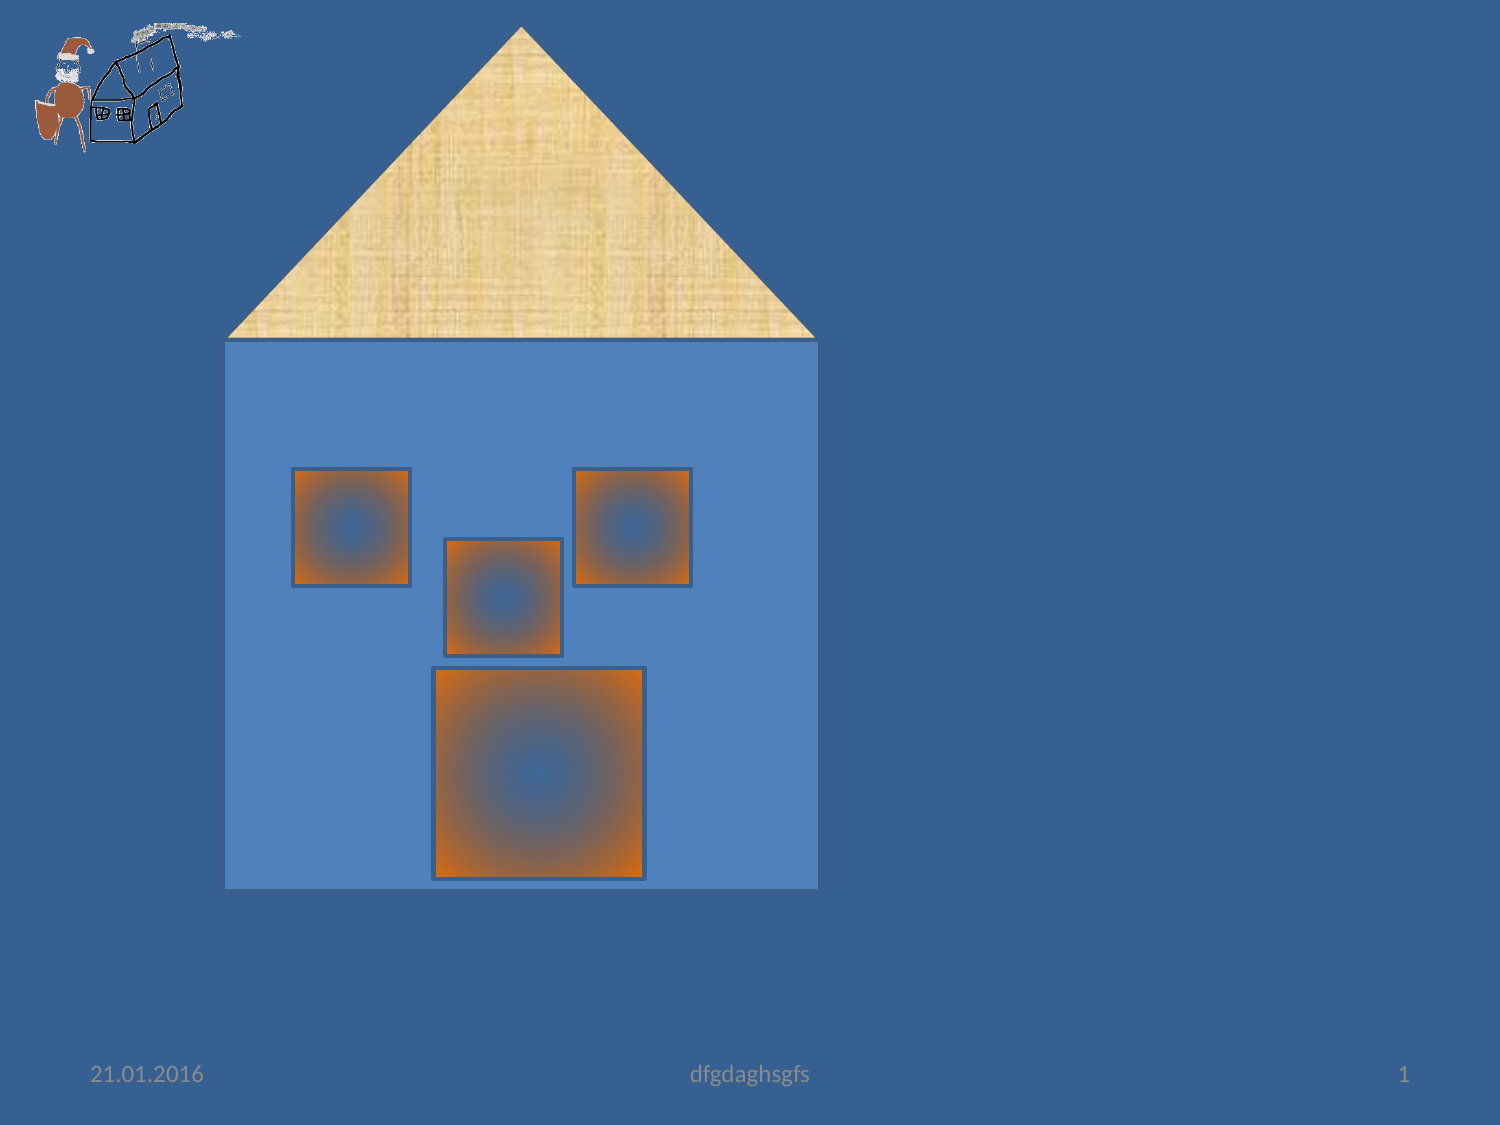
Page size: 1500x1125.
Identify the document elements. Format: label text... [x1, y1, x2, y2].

picture [35, 23, 247, 185]
slide_number 1 [1074, 1042, 1425, 1103]
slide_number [75, 1042, 425, 1103]
footer dfgdaghsgfs [512, 1042, 988, 1103]
picture [230, 28, 813, 337]
